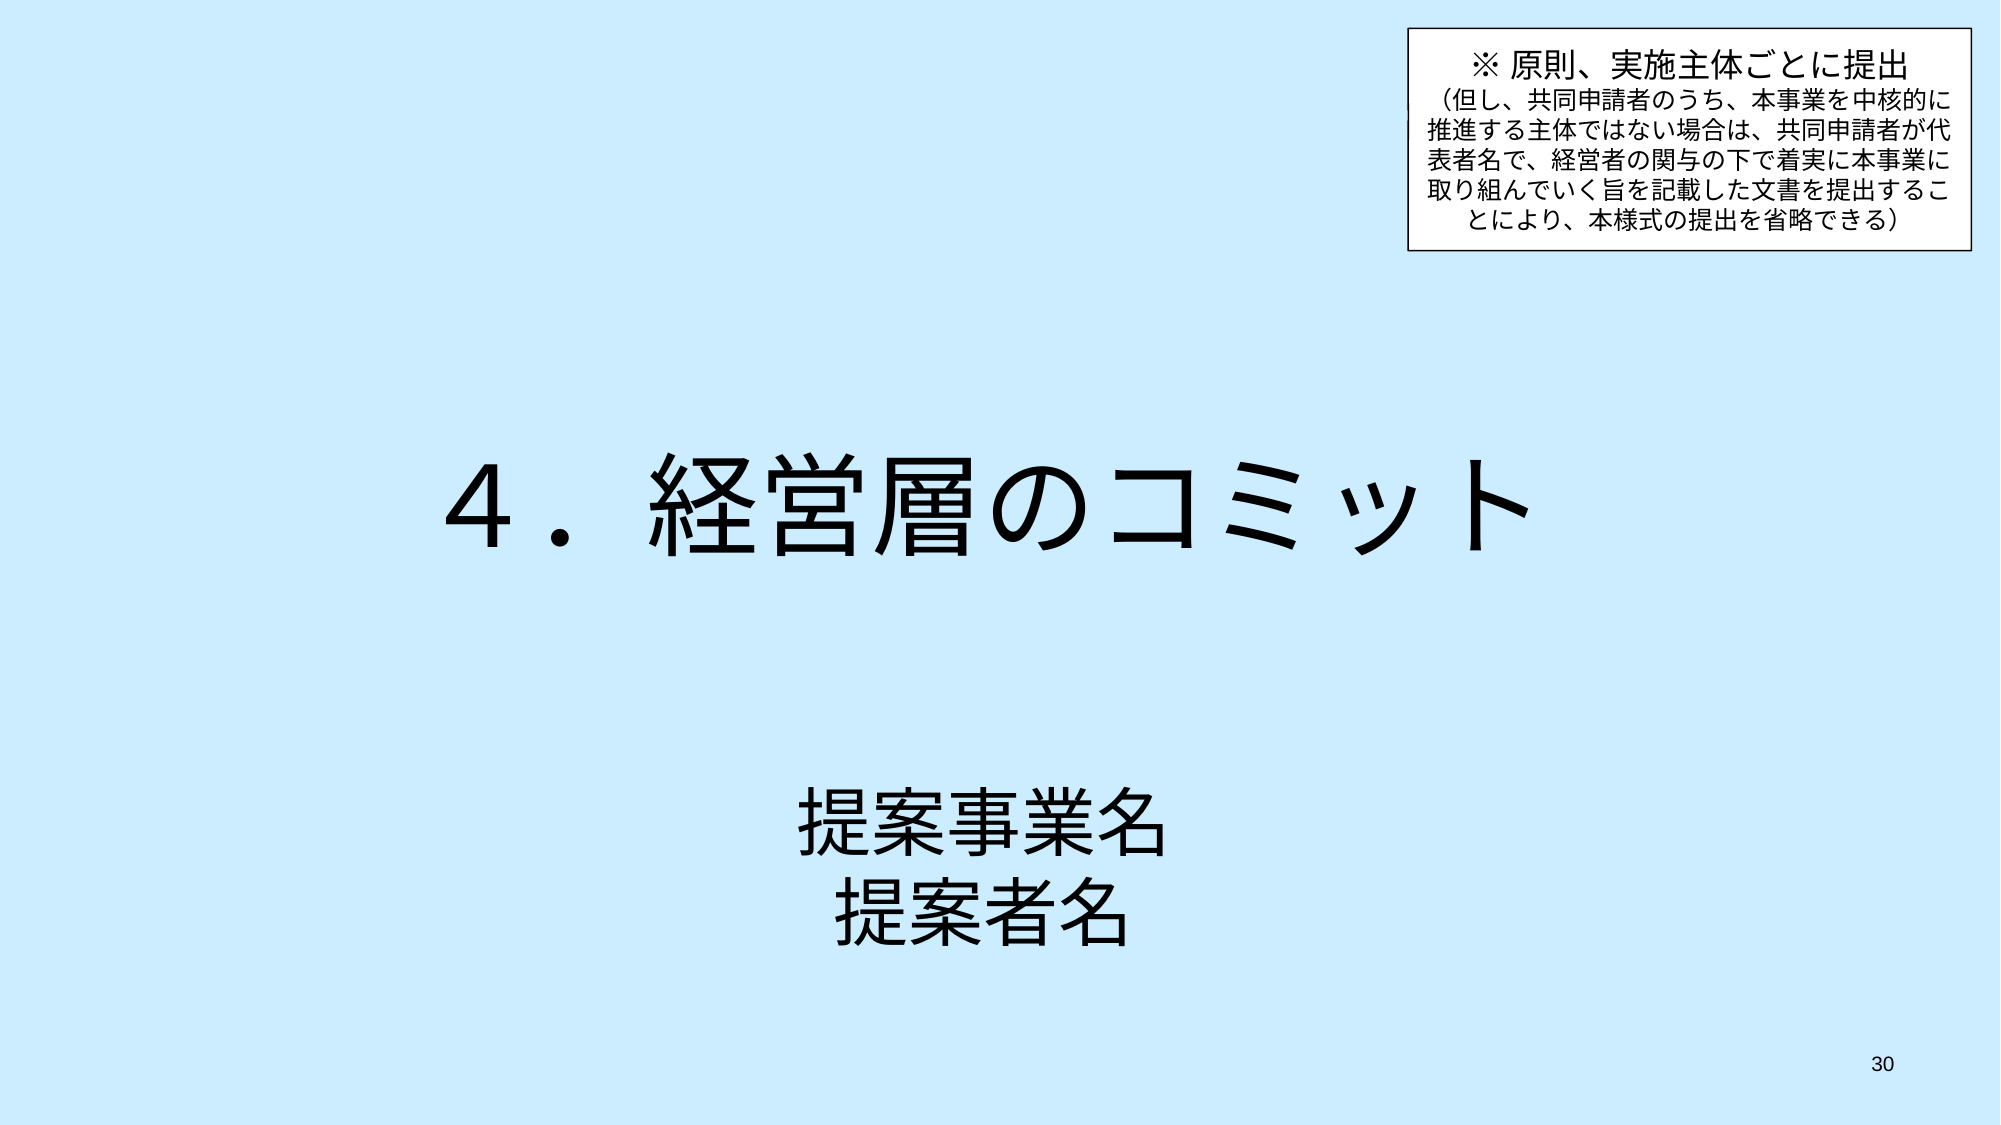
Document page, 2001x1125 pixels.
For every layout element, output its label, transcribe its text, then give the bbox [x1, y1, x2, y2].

text_box 提案事業名 提案者名 [845, 758, 1122, 974]
text_box ４．経営層のコミット [154, 232, 1813, 760]
text_box ※原則、実施主体ごとに提出 （但し、共同申請者のうち、本事業を中核的に推進する主体ではない場合は、共同申請者が代表者名で、経営者の関与の下で着実に本事業に取り組んでいく旨を記載した文書を提出することにより、本様式の提出を省略できる） [1407, 27, 1973, 252]
